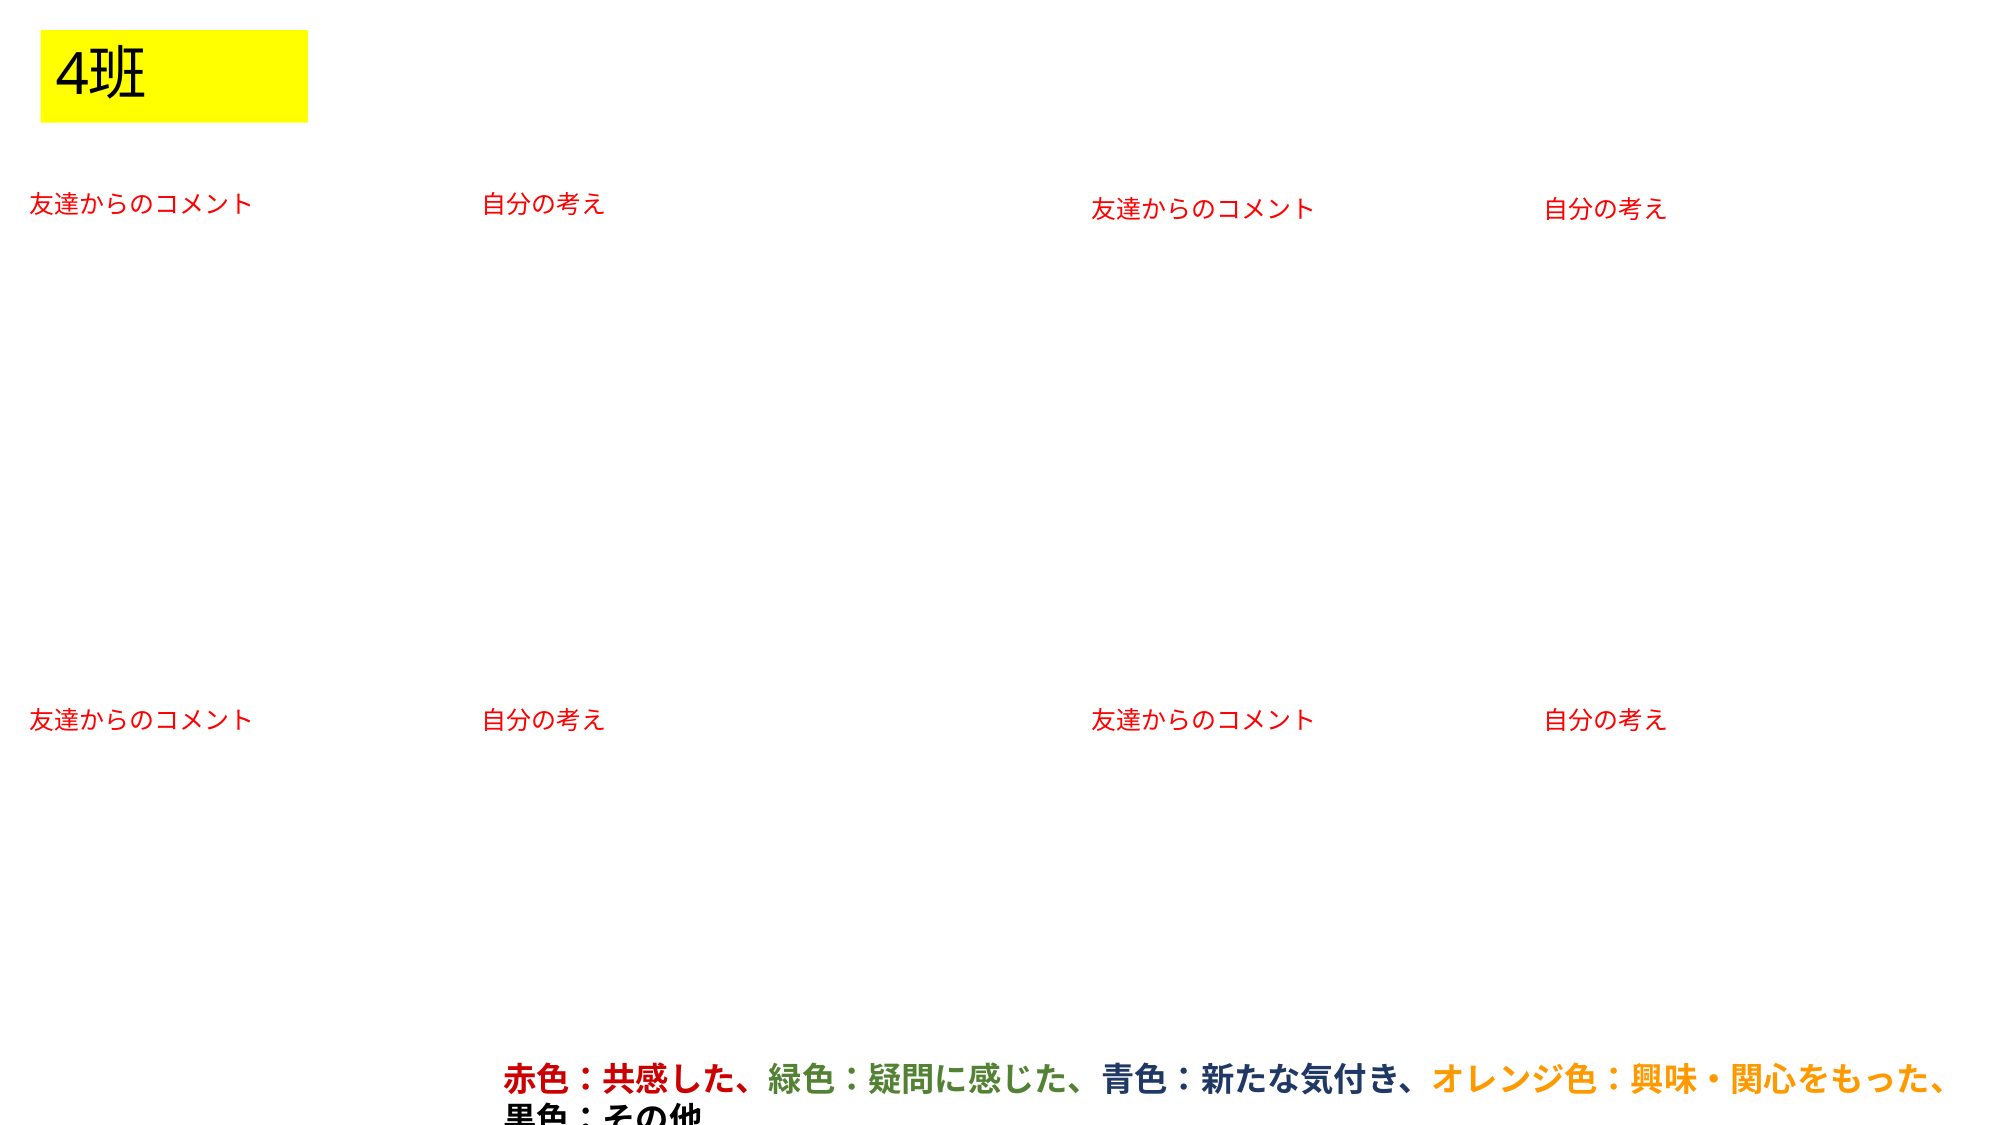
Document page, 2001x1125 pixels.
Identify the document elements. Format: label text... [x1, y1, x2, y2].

list 4班 [40, 30, 308, 123]
